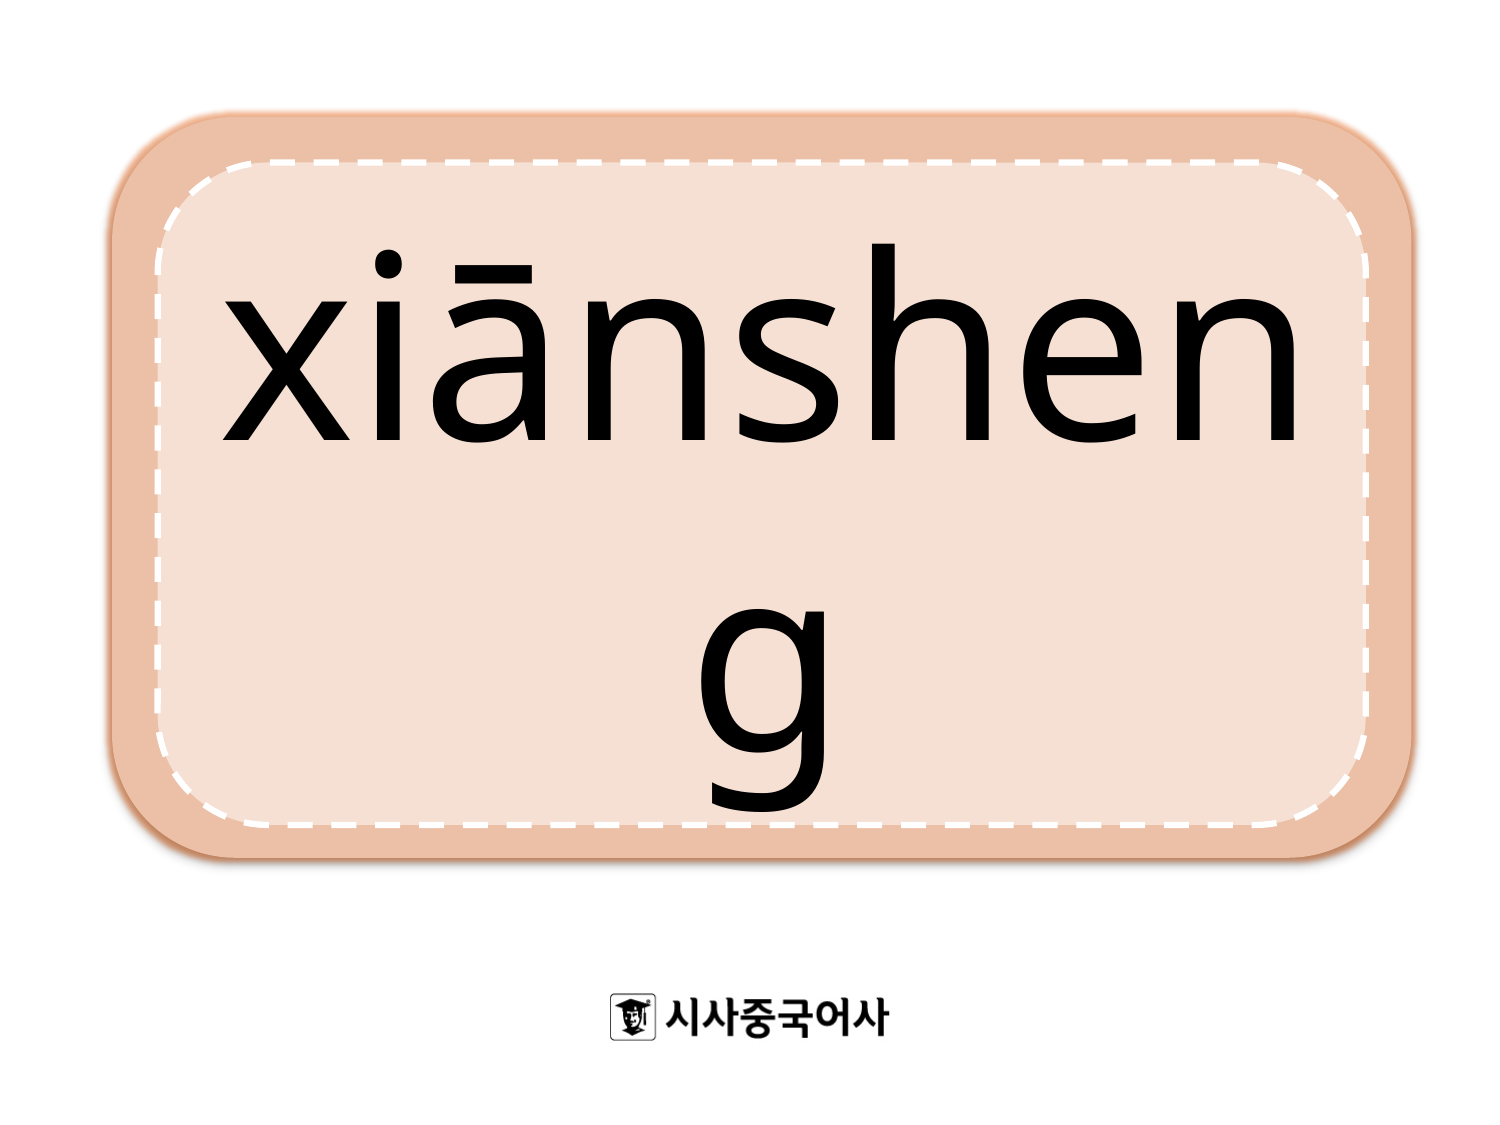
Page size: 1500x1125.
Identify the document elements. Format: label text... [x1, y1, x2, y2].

text_box xiānsheng [162, 160, 1371, 824]
picture [602, 987, 898, 1047]
